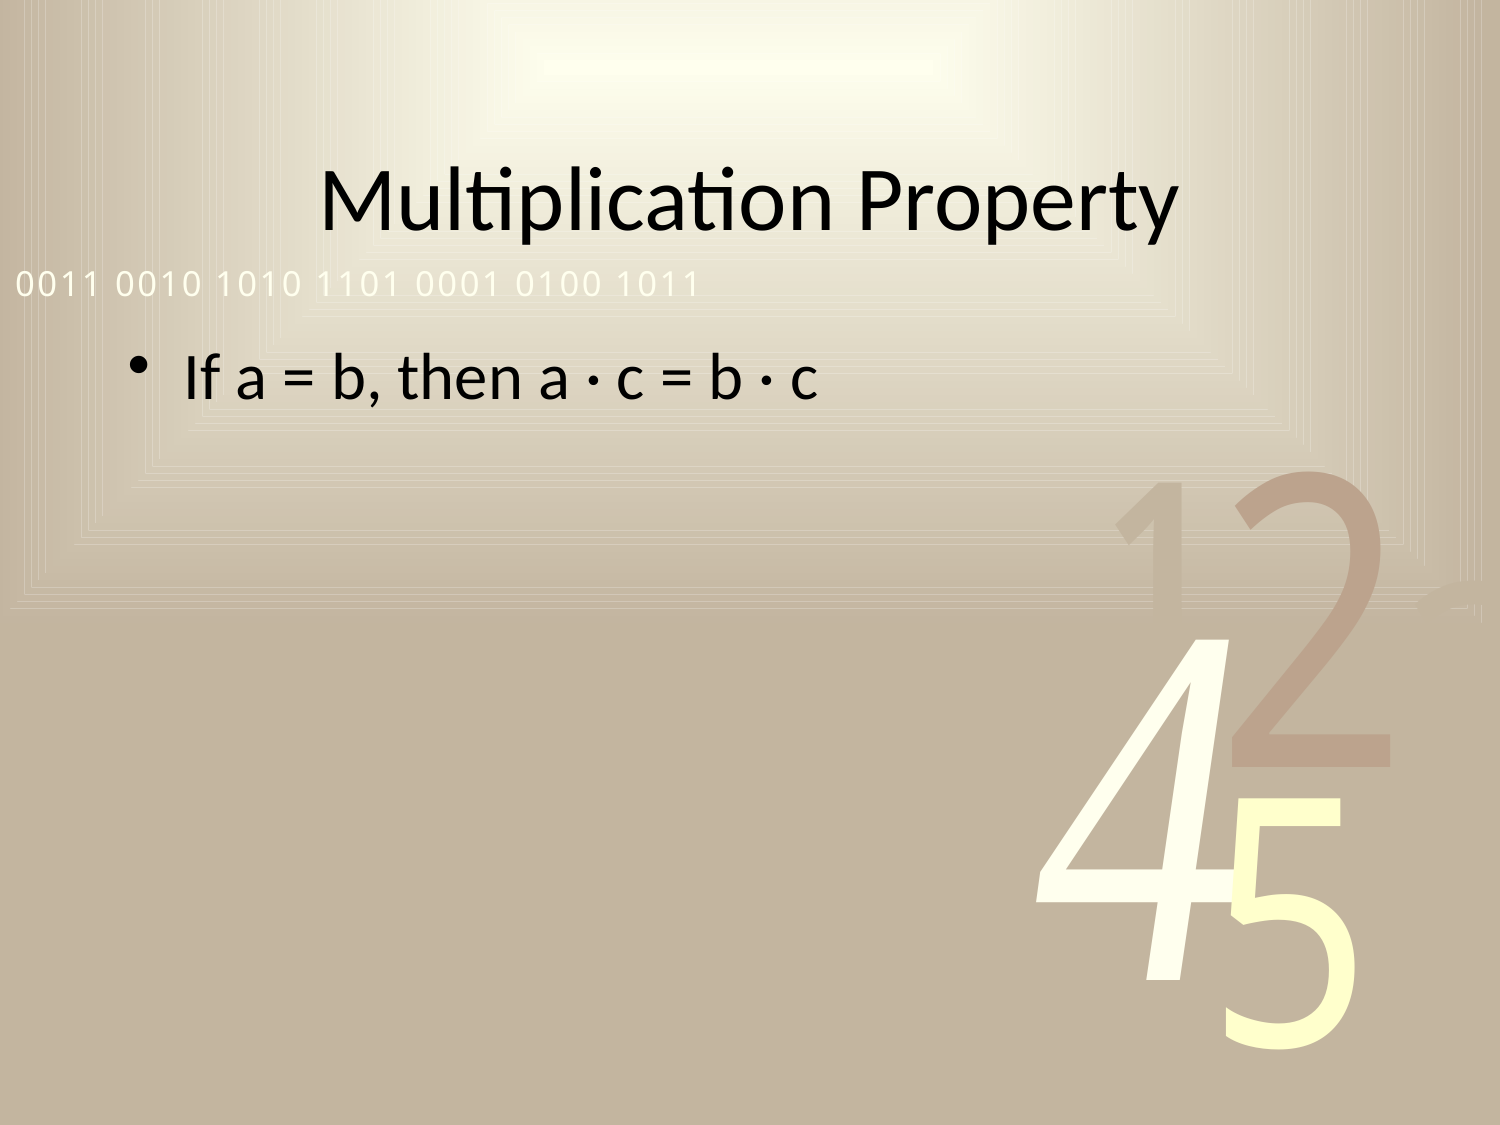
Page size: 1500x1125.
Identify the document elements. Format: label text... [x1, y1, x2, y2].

list If a = b, then a · c = b · c [112, 324, 1388, 1001]
title Multiplication Property [112, 99, 1388, 288]
